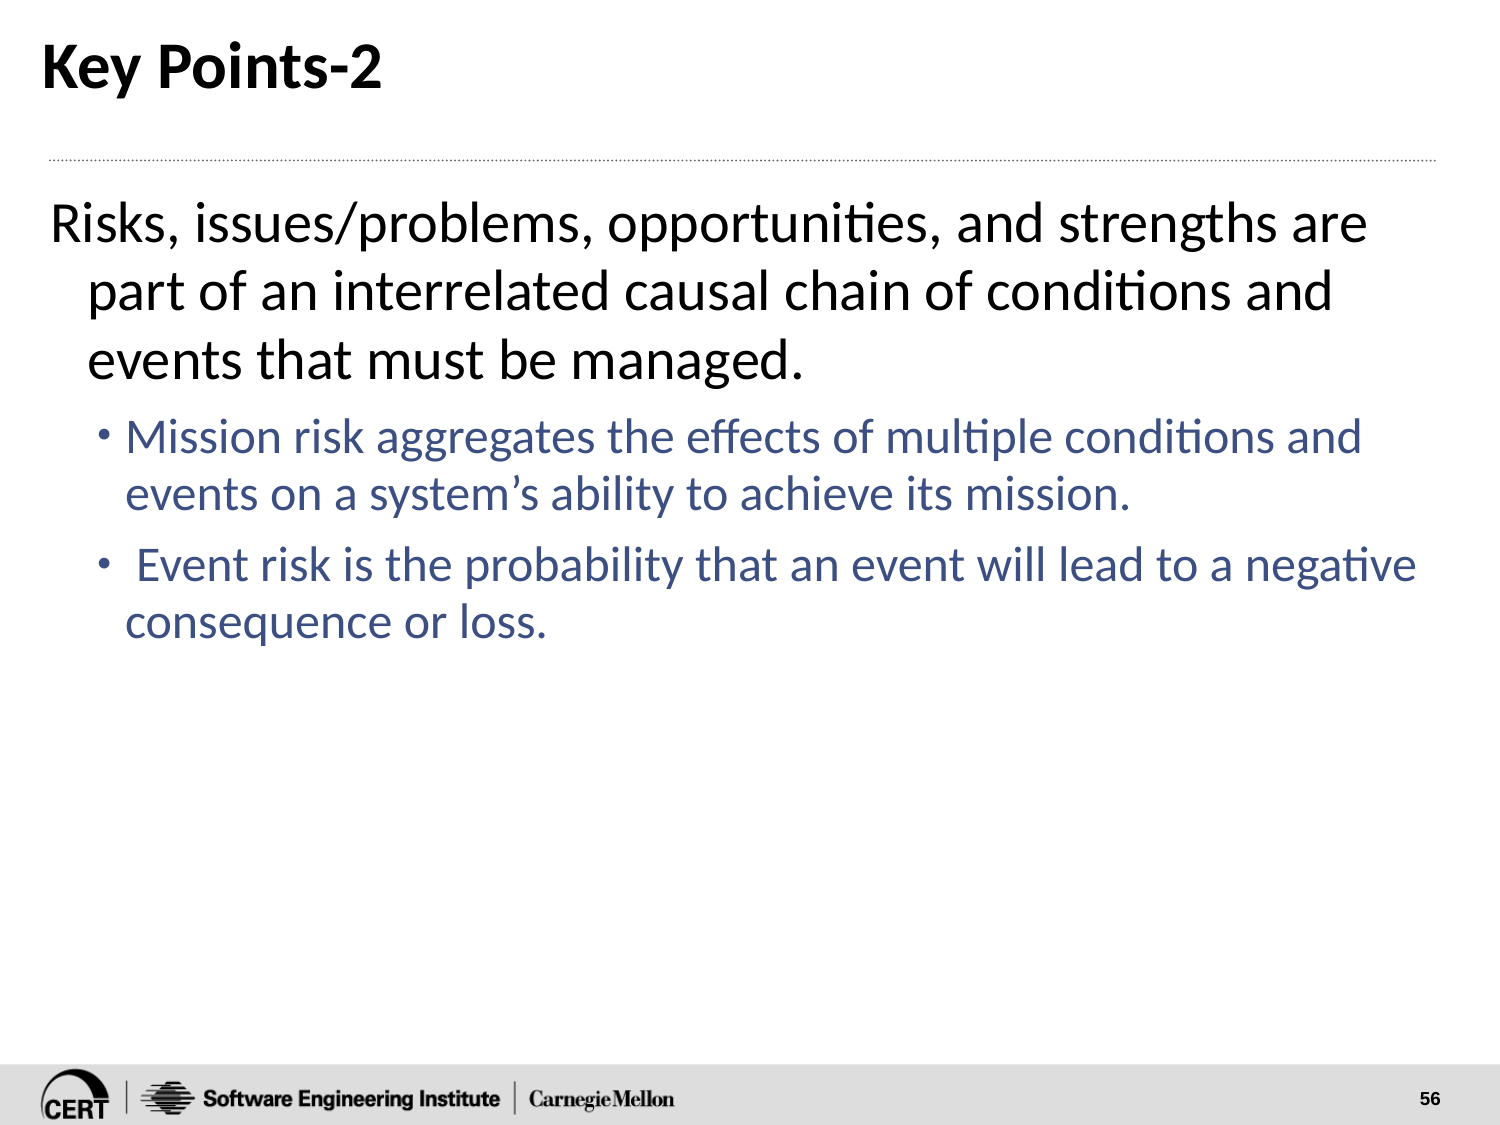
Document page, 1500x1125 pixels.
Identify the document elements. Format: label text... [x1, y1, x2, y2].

list Risks, issues/problems, opportunities, and strengths are part of an interrelated causal chain of conditions and events that must be managed. Mission risk aggregates the effects of multiple conditions and events on a system’s ability to achieve its mission. Event risk is the probability that an event will lead to a negative consequence or loss. [49, 187, 1438, 1001]
picture [24, 1065, 688, 1125]
title Key Points-2 [42, 37, 1434, 155]
